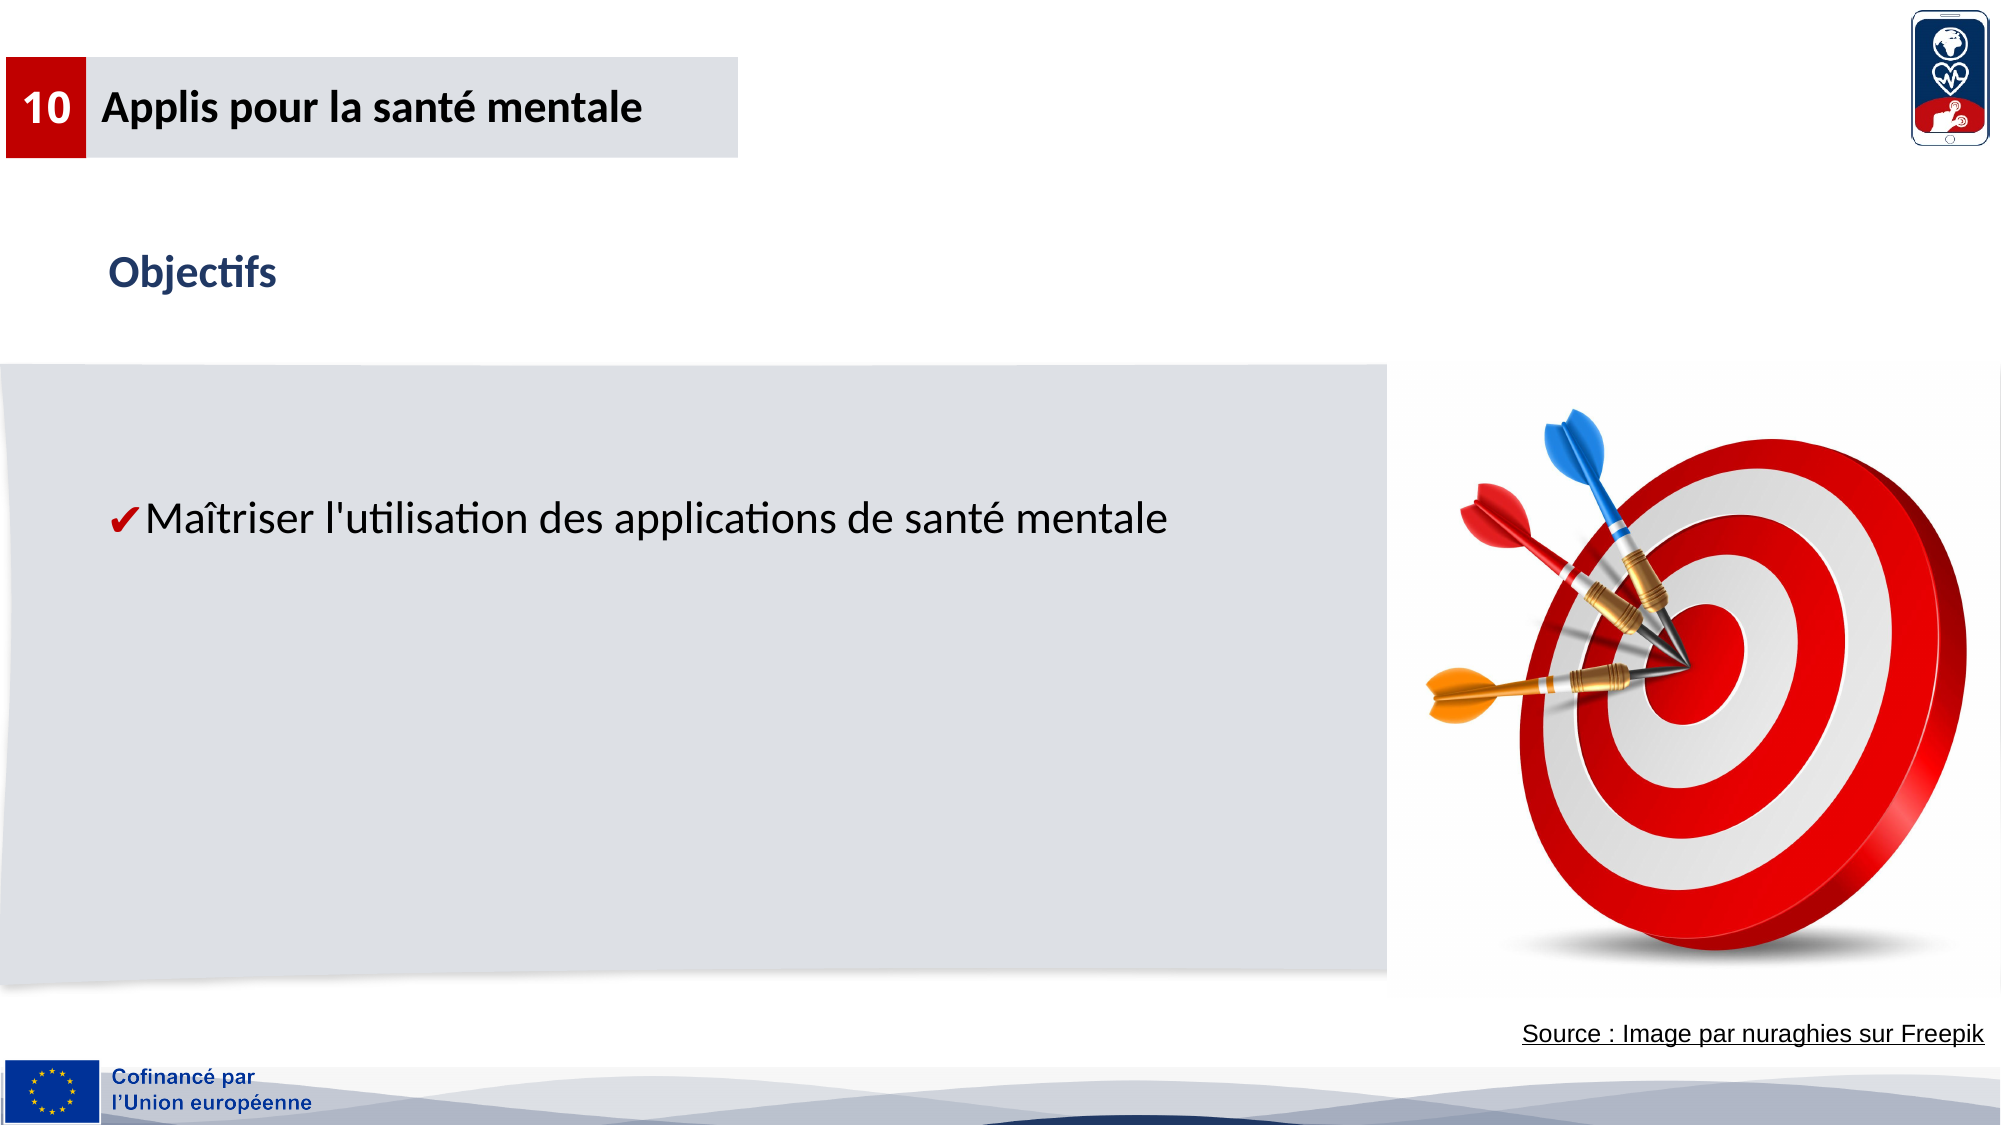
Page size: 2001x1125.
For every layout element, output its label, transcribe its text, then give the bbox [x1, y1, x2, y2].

title Objectifs [93, 221, 1819, 324]
text_box [6, 143, 87, 159]
list Maîtriser l'utilisation des applications de santé mentale [91, 480, 1382, 986]
picture [1911, 10, 1990, 146]
text_box [6, 57, 86, 71]
text_box 10 [6, 71, 87, 143]
picture [1387, 361, 2000, 998]
text_box Applis pour la santé mentale [86, 57, 738, 158]
text_box Source : Image par nuraghies sur Freepik [1363, 1009, 2000, 1055]
picture [0, 1055, 2001, 1125]
